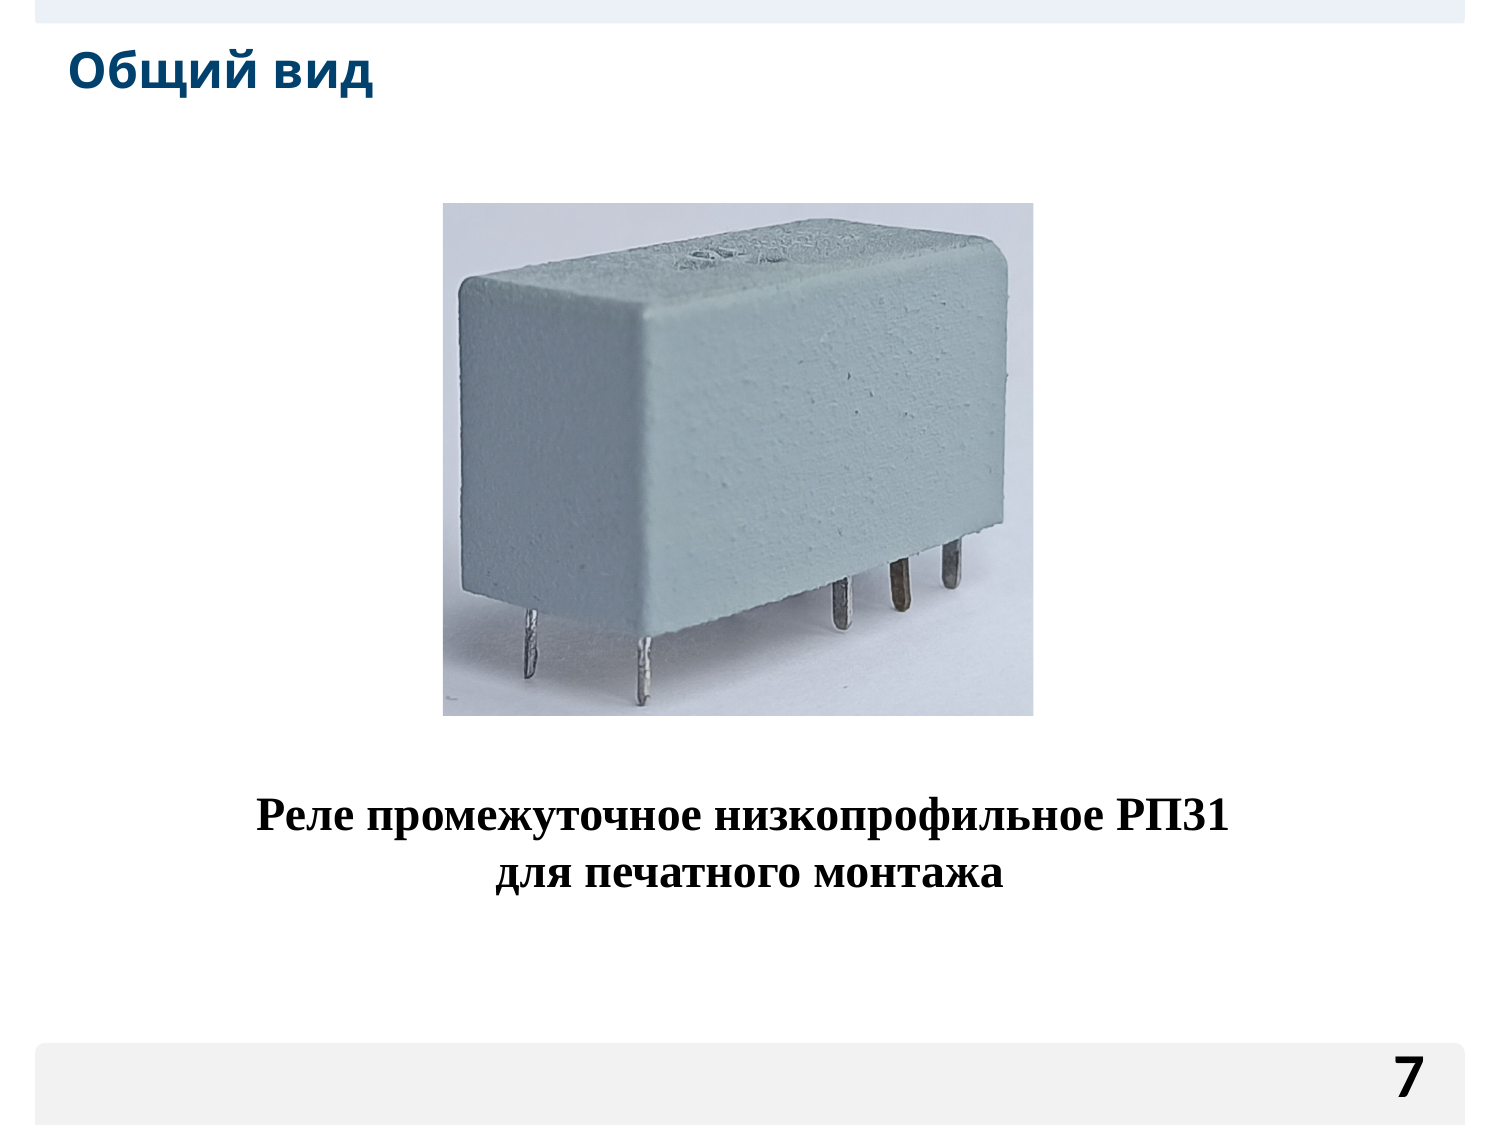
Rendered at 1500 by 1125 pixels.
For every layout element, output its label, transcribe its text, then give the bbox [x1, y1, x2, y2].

slide_number 7 [1089, 1042, 1440, 1103]
text_box Реле промежуточное низкопрофильное РП31 для печатного монтажа [230, 775, 1270, 963]
picture [442, 202, 1034, 717]
title Общий вид [53, 30, 1404, 112]
